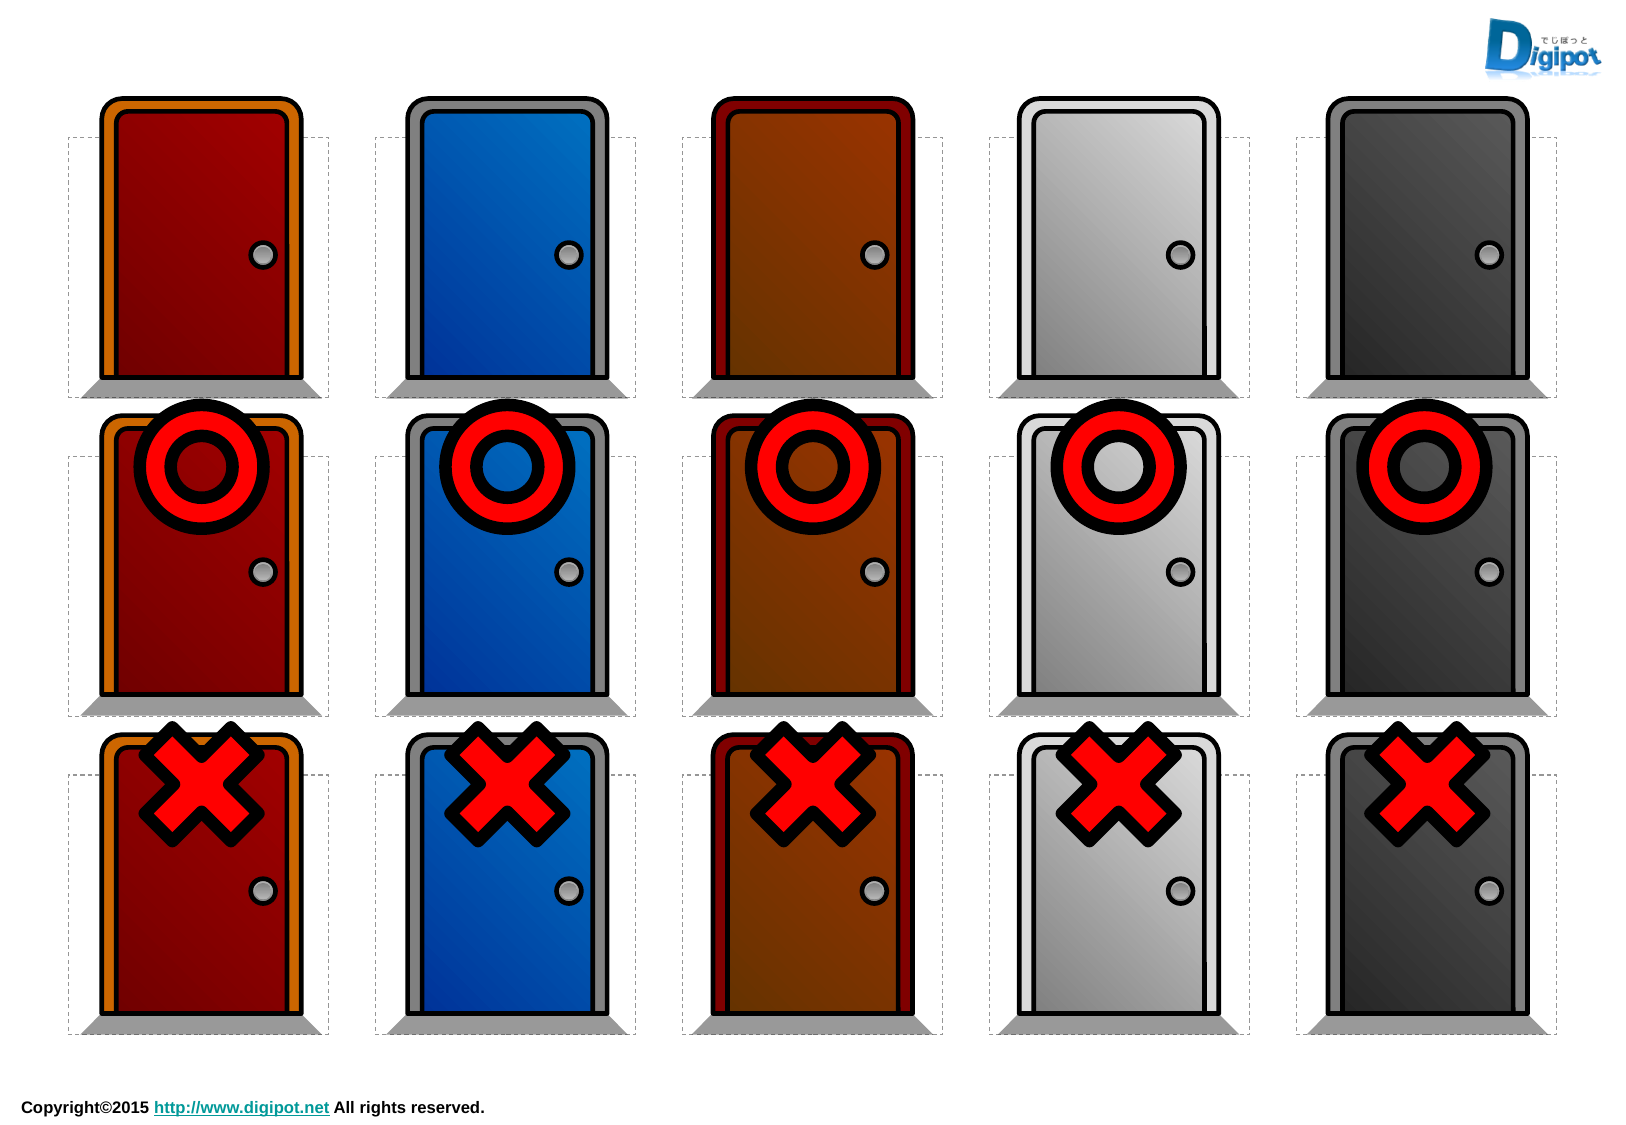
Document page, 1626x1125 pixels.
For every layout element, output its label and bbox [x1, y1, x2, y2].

text_box [691, 98, 934, 399]
text_box [1083, 727, 1096, 733]
text_box [1086, 408, 1151, 414]
text_box [1450, 727, 1463, 733]
text_box [79, 98, 323, 399]
text_box [79, 734, 323, 1035]
text_box [475, 408, 540, 414]
text_box [997, 734, 1240, 1035]
text_box [385, 415, 629, 716]
text_box [1392, 408, 1457, 414]
text_box [385, 734, 629, 1035]
text_box [385, 98, 629, 399]
text_box [691, 415, 934, 716]
text_box [1306, 734, 1549, 1035]
text_box [79, 415, 323, 716]
text_box [997, 415, 1240, 716]
text_box [778, 727, 790, 733]
text_box [691, 734, 934, 1035]
text_box [780, 408, 846, 414]
picture [1485, 18, 1602, 82]
text_box [166, 727, 178, 733]
text_box [997, 98, 1240, 399]
text_box [1306, 98, 1549, 399]
text_box [836, 727, 848, 733]
text_box [1392, 727, 1404, 733]
text_box [1142, 727, 1154, 733]
text_box [225, 727, 237, 733]
text_box [169, 408, 234, 414]
text_box [472, 727, 484, 733]
text_box [531, 727, 543, 733]
text_box [1306, 415, 1549, 716]
